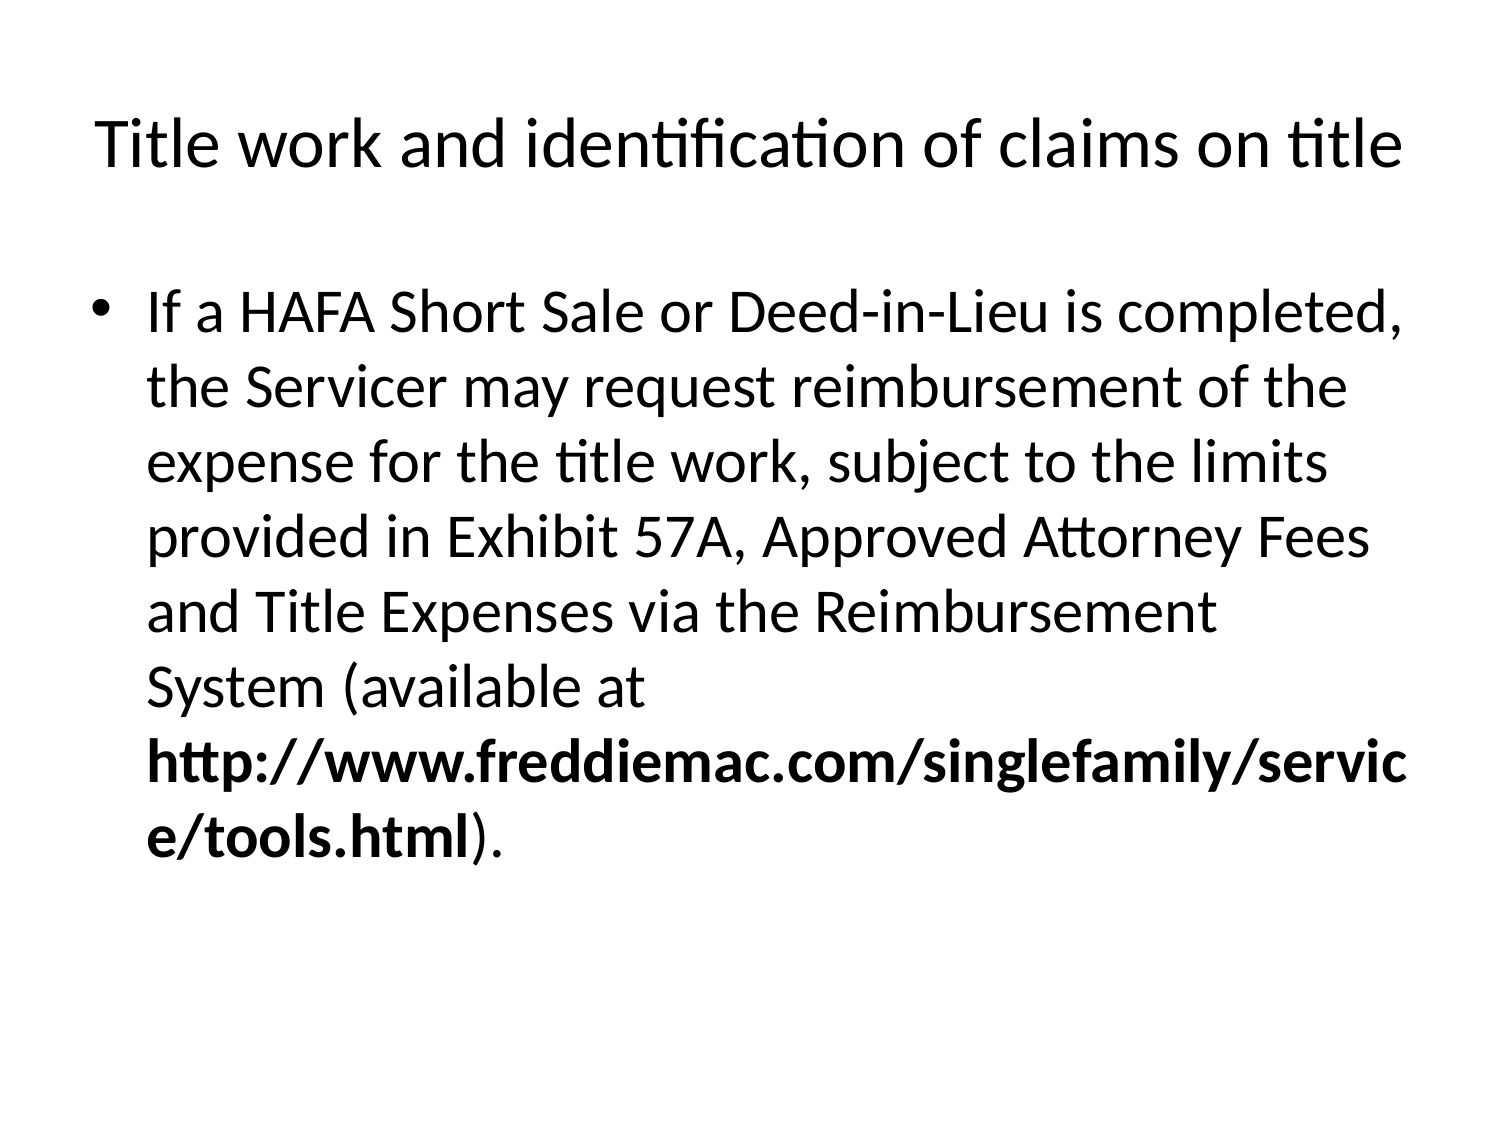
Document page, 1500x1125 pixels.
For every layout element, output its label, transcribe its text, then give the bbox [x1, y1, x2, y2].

list If a HAFA Short Sale or Deed-in-Lieu is completed, the Servicer may request reimbursement of the expense for the title work, subject to the limits provided in Exhibit 57A, Approved Attorney Fees and Title Expenses via the Reimbursement System (available at http://www.freddiemac.com/singlefamily/service/tools.html). [75, 262, 1425, 1005]
title Title work and identification of claims on title [75, 45, 1425, 233]
